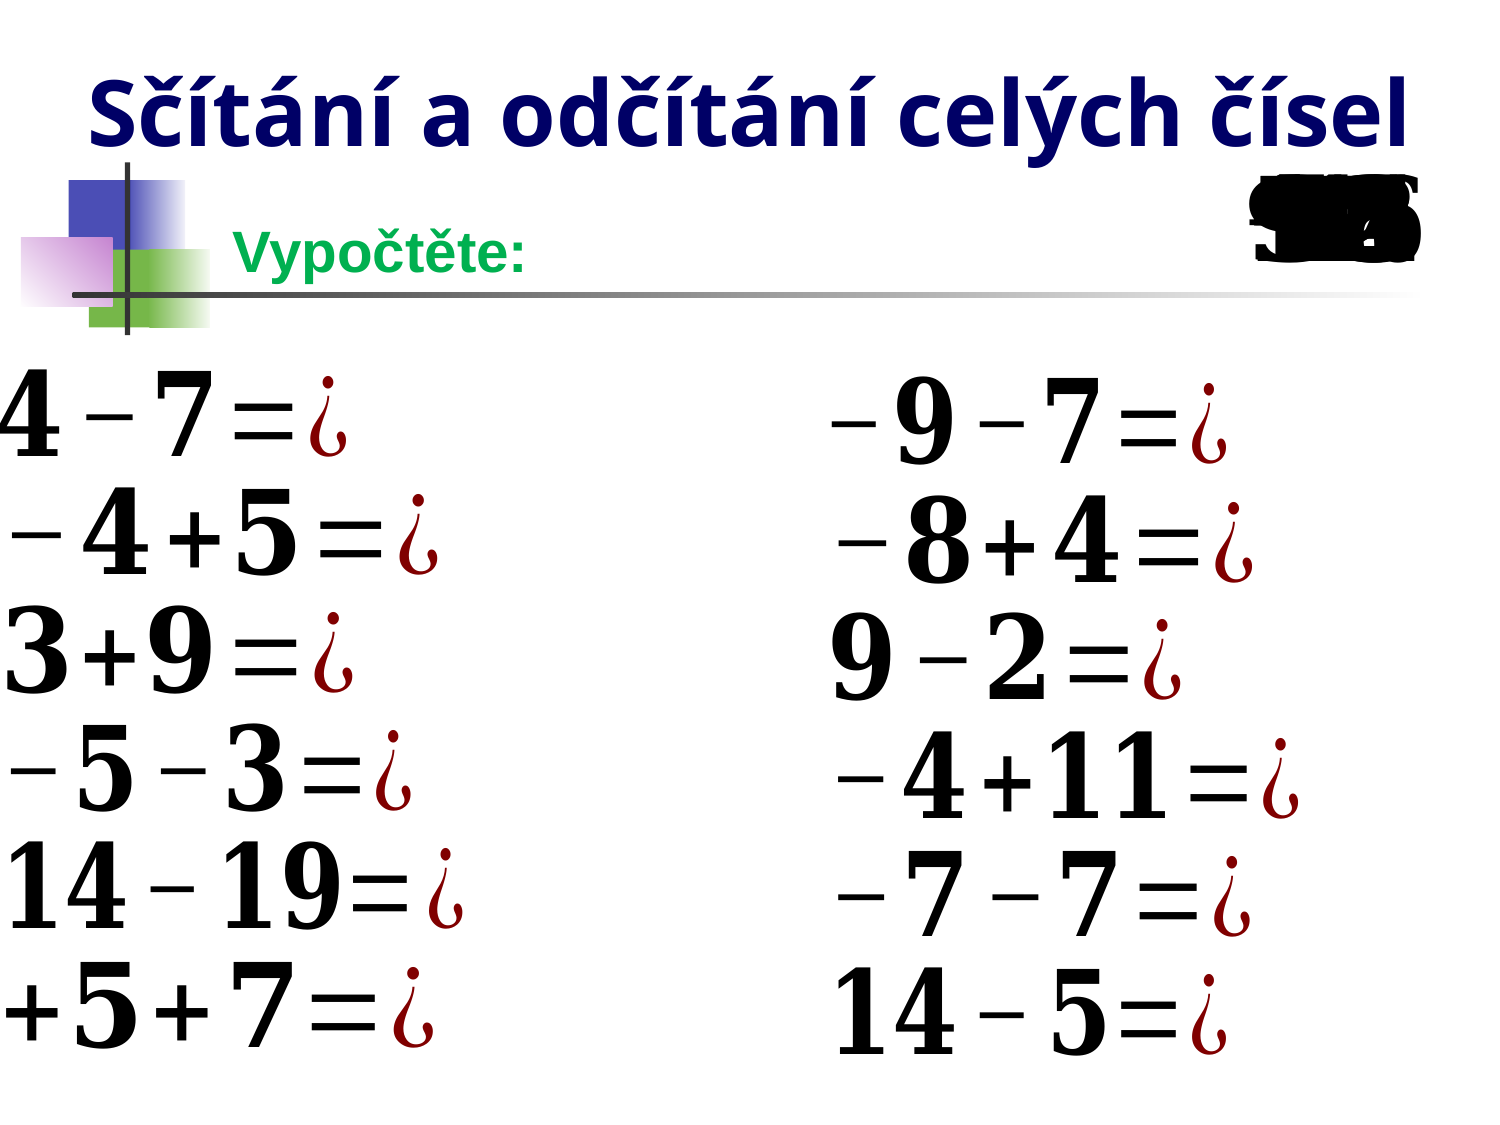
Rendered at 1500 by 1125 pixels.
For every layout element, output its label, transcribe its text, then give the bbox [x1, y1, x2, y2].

text_box Vypočtěte: [217, 207, 1392, 292]
title Sčítání a odčítání celých čísel [0, 63, 1500, 173]
